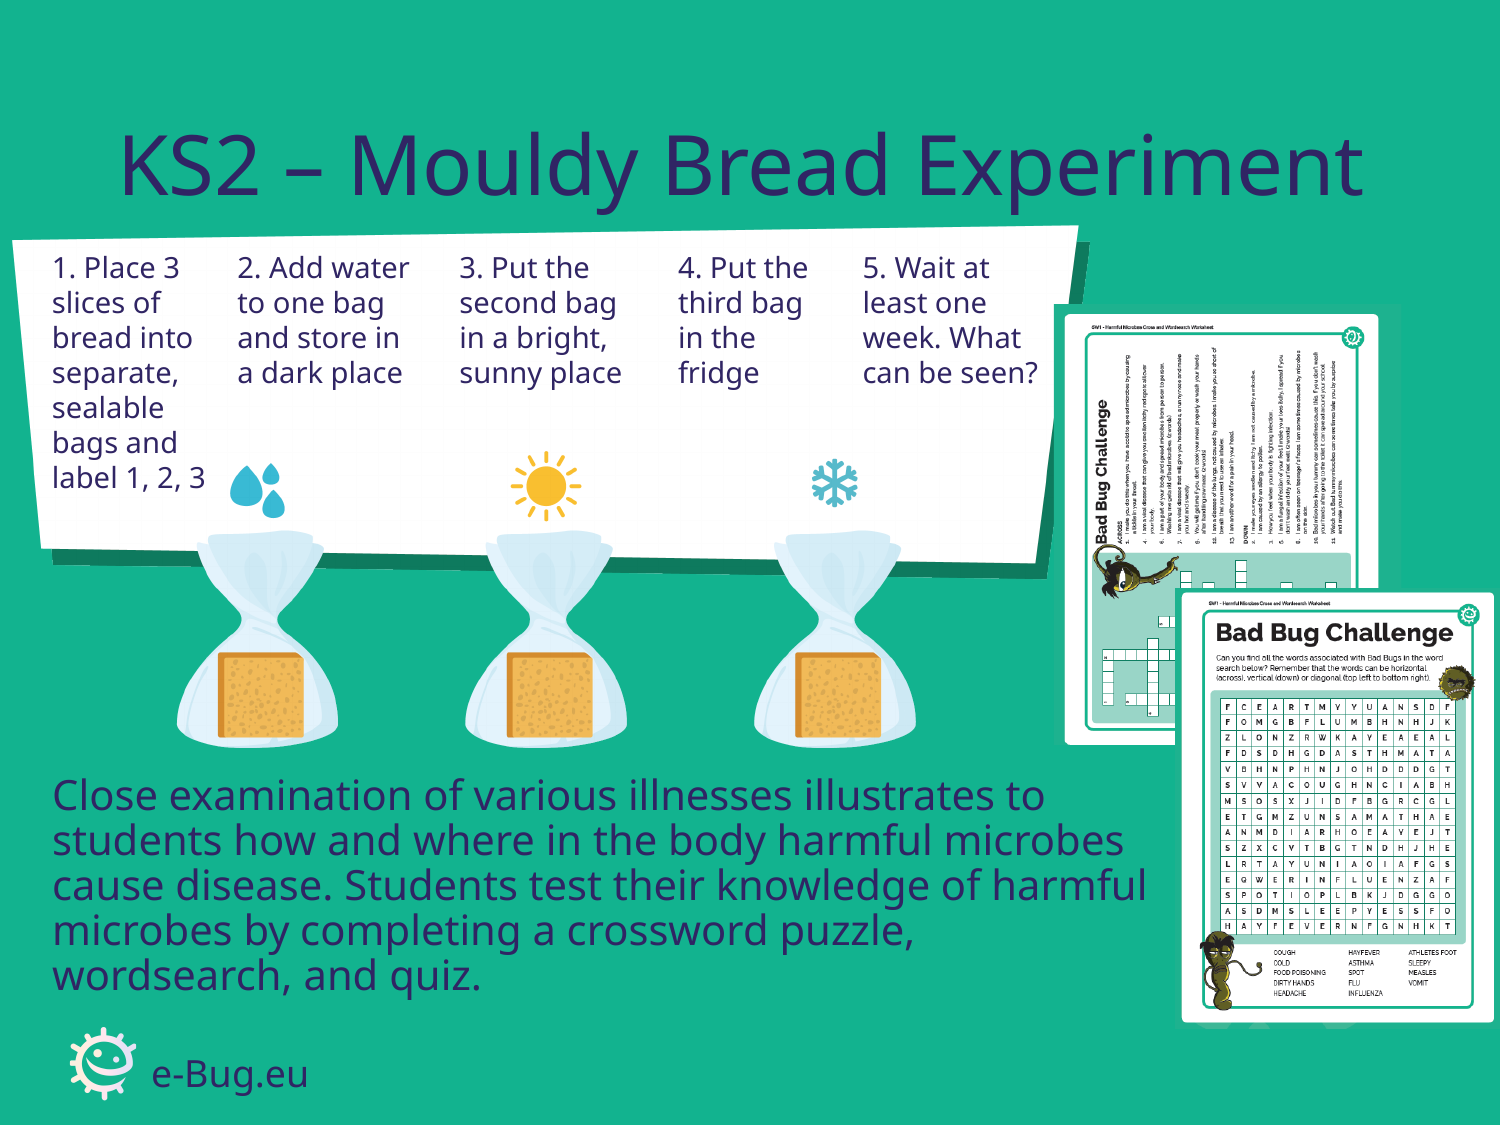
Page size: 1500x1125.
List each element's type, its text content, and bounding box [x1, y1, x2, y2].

title KS2 – Mouldy Bread Experiment [102, 0, 1397, 222]
list Close examination of various illnesses illustrates to students how and where in the body harmful microbes cause disease. Students test their knowledge of harmful microbes by completing a crossword puzzle, wordsearch, and quiz. [37, 766, 1174, 1013]
picture [12, 225, 1500, 1029]
footer e-Bug.eu [136, 1042, 643, 1103]
